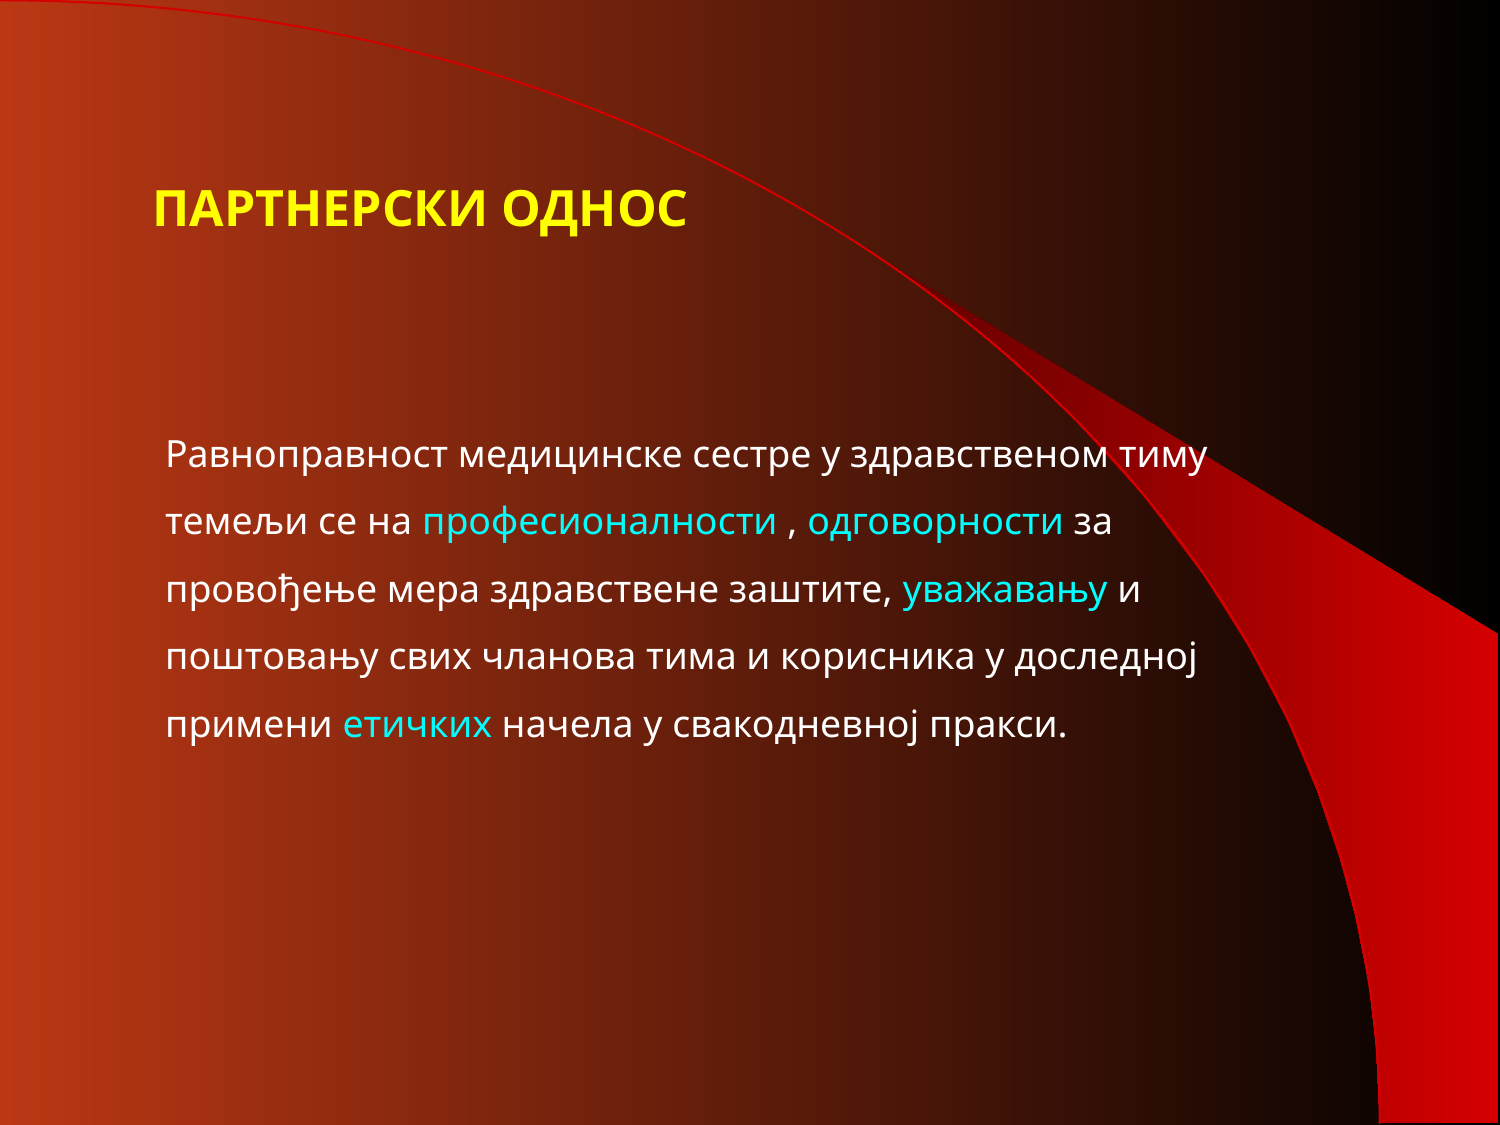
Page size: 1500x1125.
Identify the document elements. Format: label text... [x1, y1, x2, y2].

title ПАРТНЕРСКИ ОДНОС [137, 137, 763, 276]
list Равноправност медицинске сестре у здравственом тиму темељи се на професионалности , одговорности за провођење мера здравствене заштите, уважавању и поштовању свих чланова тима и корисника у доследној примени етичких начела у свакодневној пракси. [150, 399, 1313, 875]
